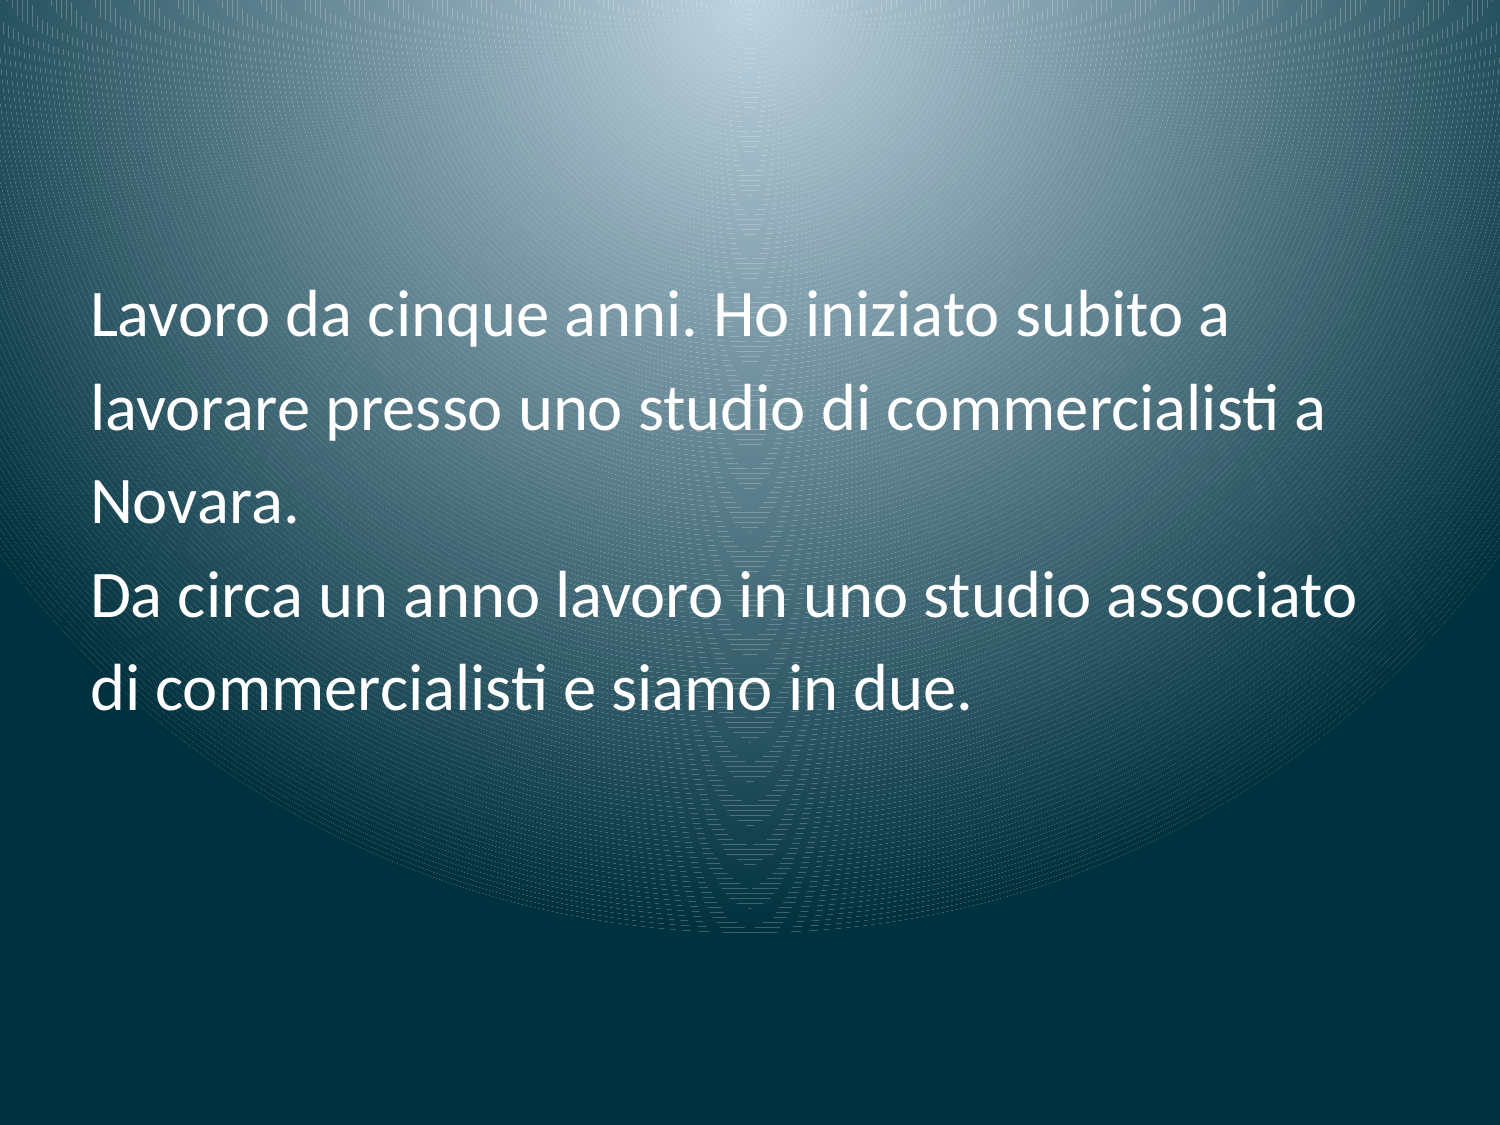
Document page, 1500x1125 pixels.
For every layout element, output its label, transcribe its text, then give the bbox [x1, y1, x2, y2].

list Lavoro da cinque anni. Ho iniziato subito a lavorare presso uno studio di commercialisti a Novara. Da circa un anno lavoro in uno studio associato di commercialisti e siamo in due. [75, 262, 1425, 1005]
